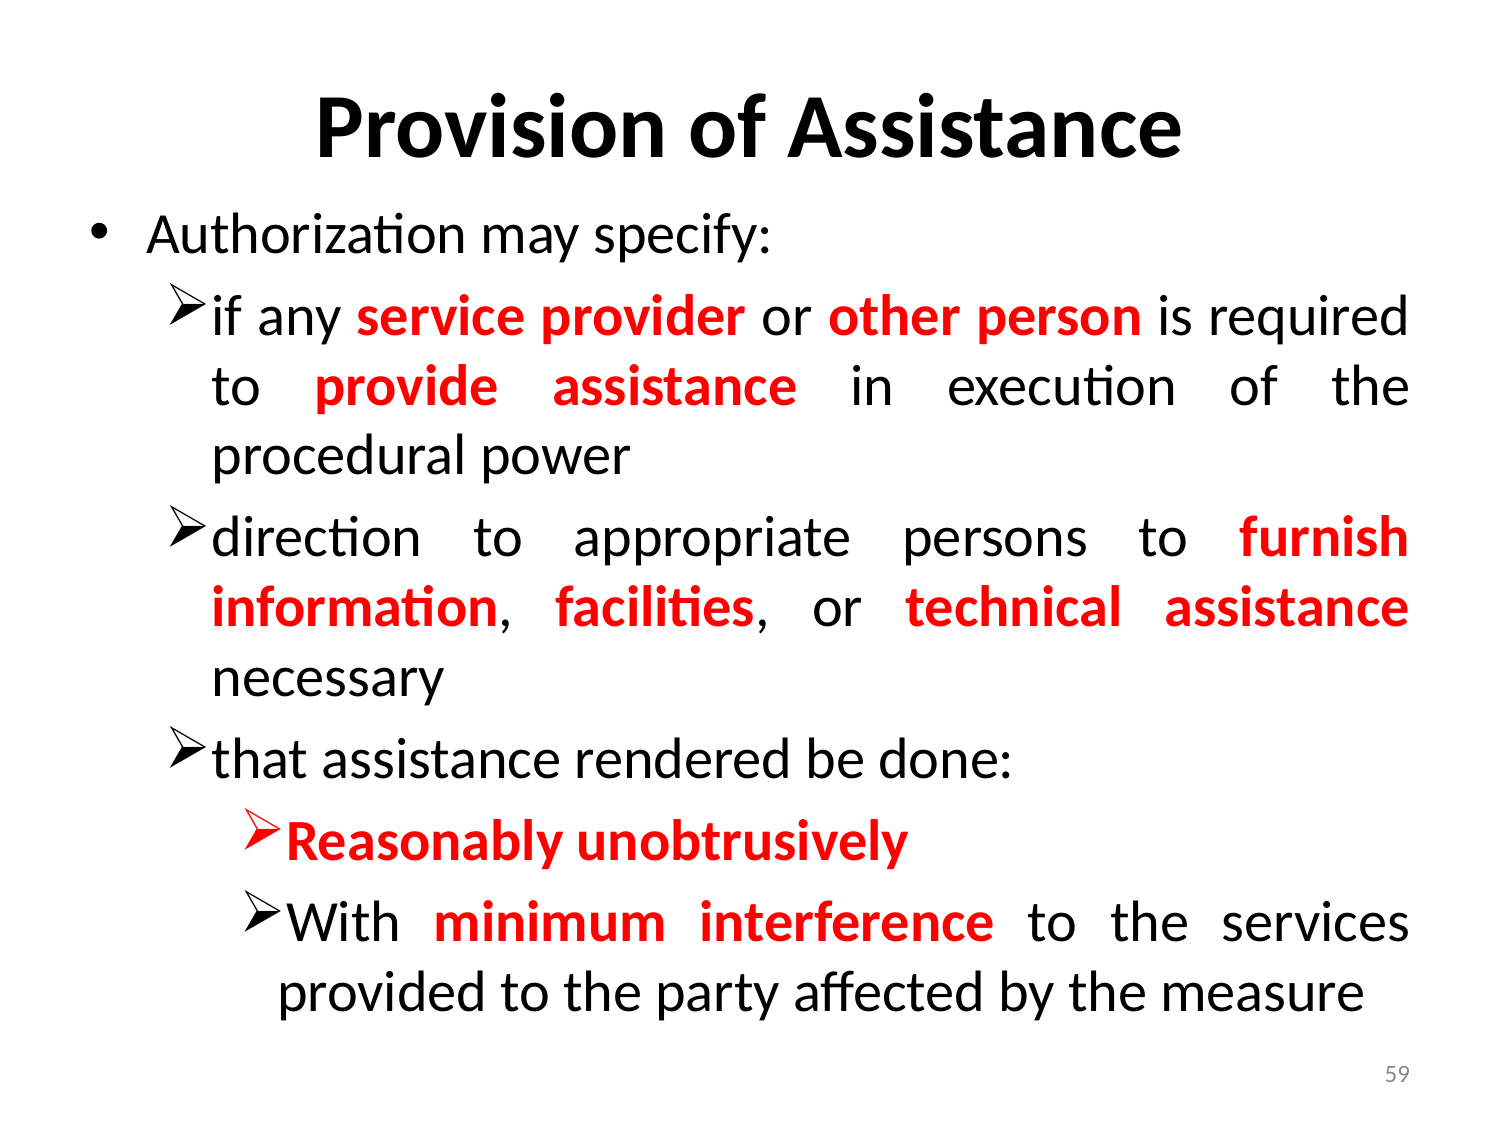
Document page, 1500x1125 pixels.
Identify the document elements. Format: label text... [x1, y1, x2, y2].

title Provision of Assistance [75, 27, 1425, 187]
slide_number 59 [1074, 1042, 1425, 1103]
text_box Authorization may specify: if any service provider or other person is required to provide assistance in execution of the procedural power direction to appropriate persons to furnish information, facilities, or technical assistance necessary that assistance rendered be done: Reasonably unobtrusively With minimum interference to the services provided to the party affected by the measure [74, 187, 1425, 959]
